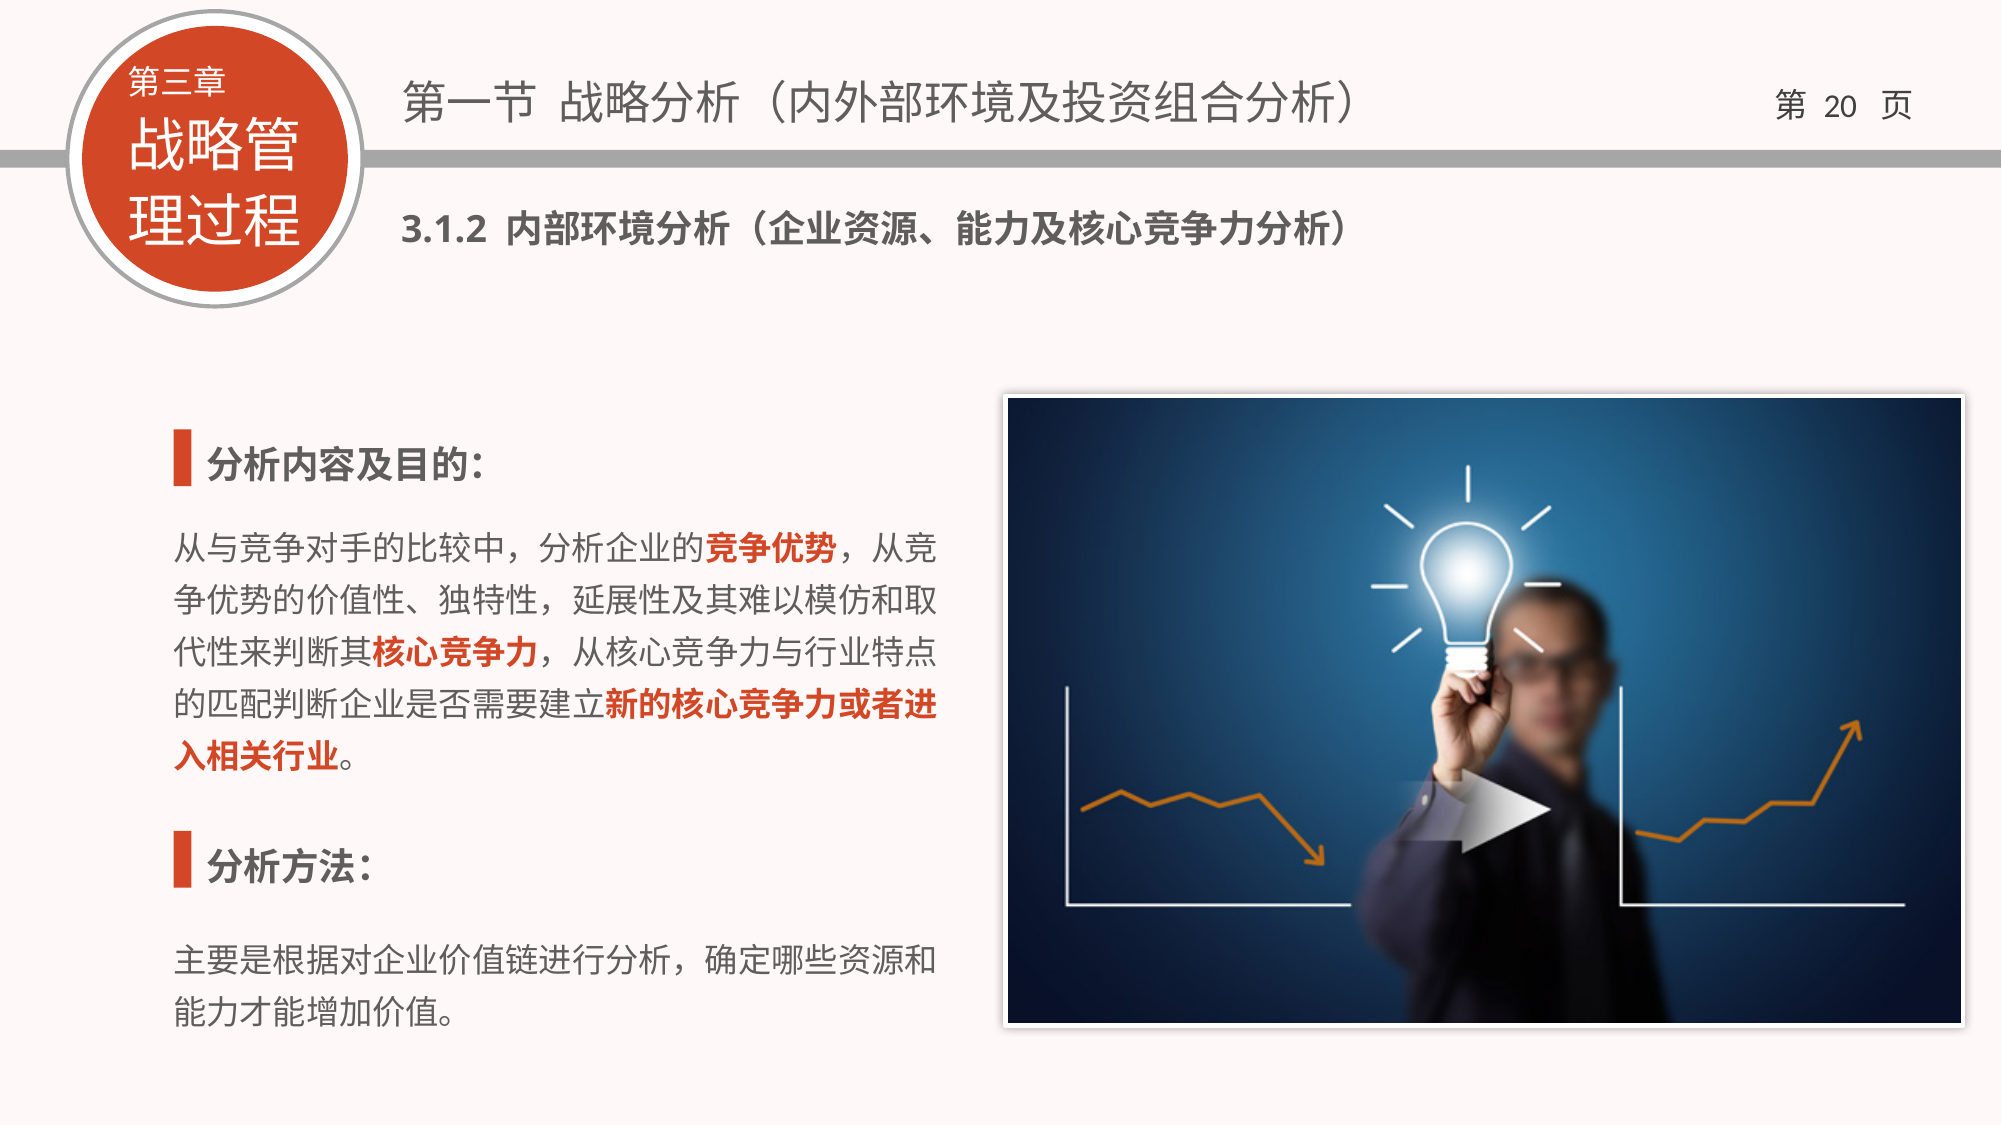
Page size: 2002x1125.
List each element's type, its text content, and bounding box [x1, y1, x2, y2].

text_box 3.1.2 内部环境分析（企业资源、能力及核心竞争力分析） [386, 184, 1426, 258]
picture [1007, 397, 1961, 1024]
text_box [172, 427, 193, 488]
text_box [172, 829, 193, 890]
text_box 分析方法： [191, 822, 977, 896]
text_box 主要是根据对企业价值链进行分析，确定哪些资源和能力才能增加价值。 [158, 919, 977, 1039]
text_box 分析内容及目的： [191, 420, 977, 494]
text_box 从与竞争对手的比较中，分析企业的竞争优势，从竞争优势的价值性、独特性，延展性及其难以模仿和取代性来判断其核心竞争力，从核心竞争力与行业特点的匹配判断企业是否需要建立新的核心竞争力或者进入相关行业。 [158, 508, 977, 783]
